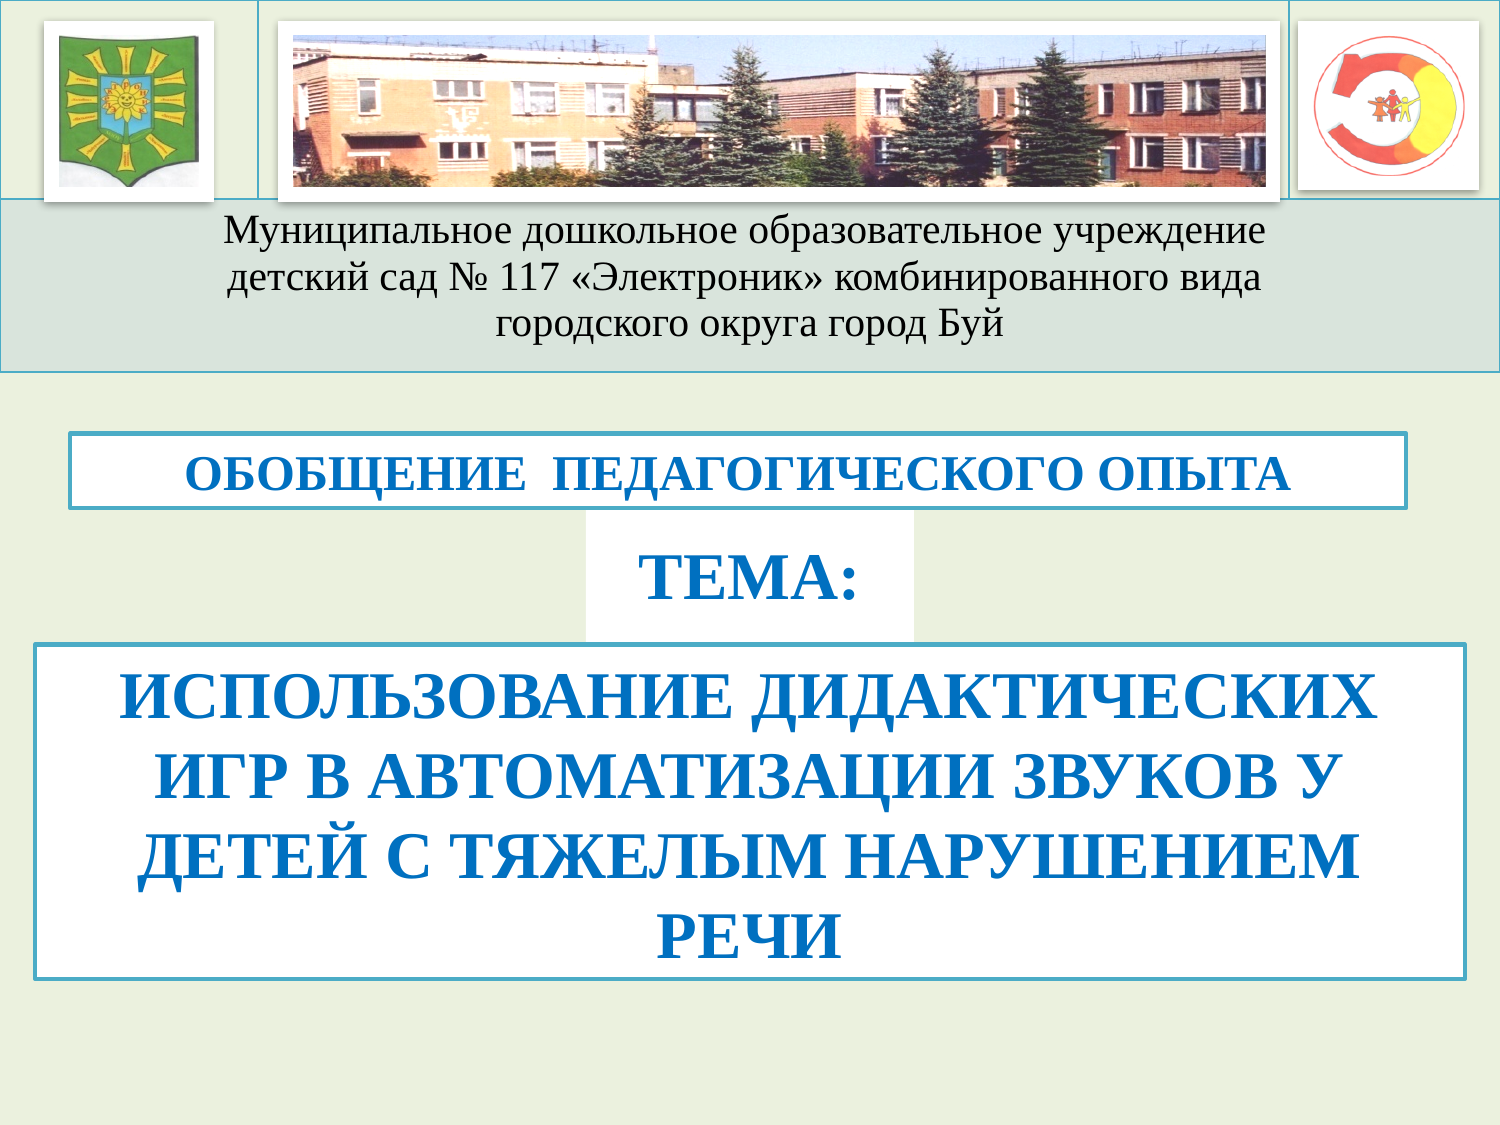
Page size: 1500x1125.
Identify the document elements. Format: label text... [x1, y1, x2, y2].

table_header [1, 1, 257, 198]
table_header [259, 1, 1288, 198]
text_box ТЕМА: [584, 510, 916, 642]
table_cell Муниципальное дошкольное образовательное учреждение детский сад № 117 «Электроник» комбинированного вида городского округа город Буй [1, 200, 1499, 371]
text_box ОБОБЩЕНИЕ ПЕДАГОГИЧЕСКОГО ОПЫТА [68, 431, 1408, 510]
picture [292, 34, 1266, 188]
text_box Использование дидактических игр в автоматизации звуков у детей с тяжелым нарушением речи [33, 642, 1467, 981]
picture [58, 34, 200, 188]
picture [1312, 34, 1466, 176]
table_header [1290, 1, 1499, 198]
